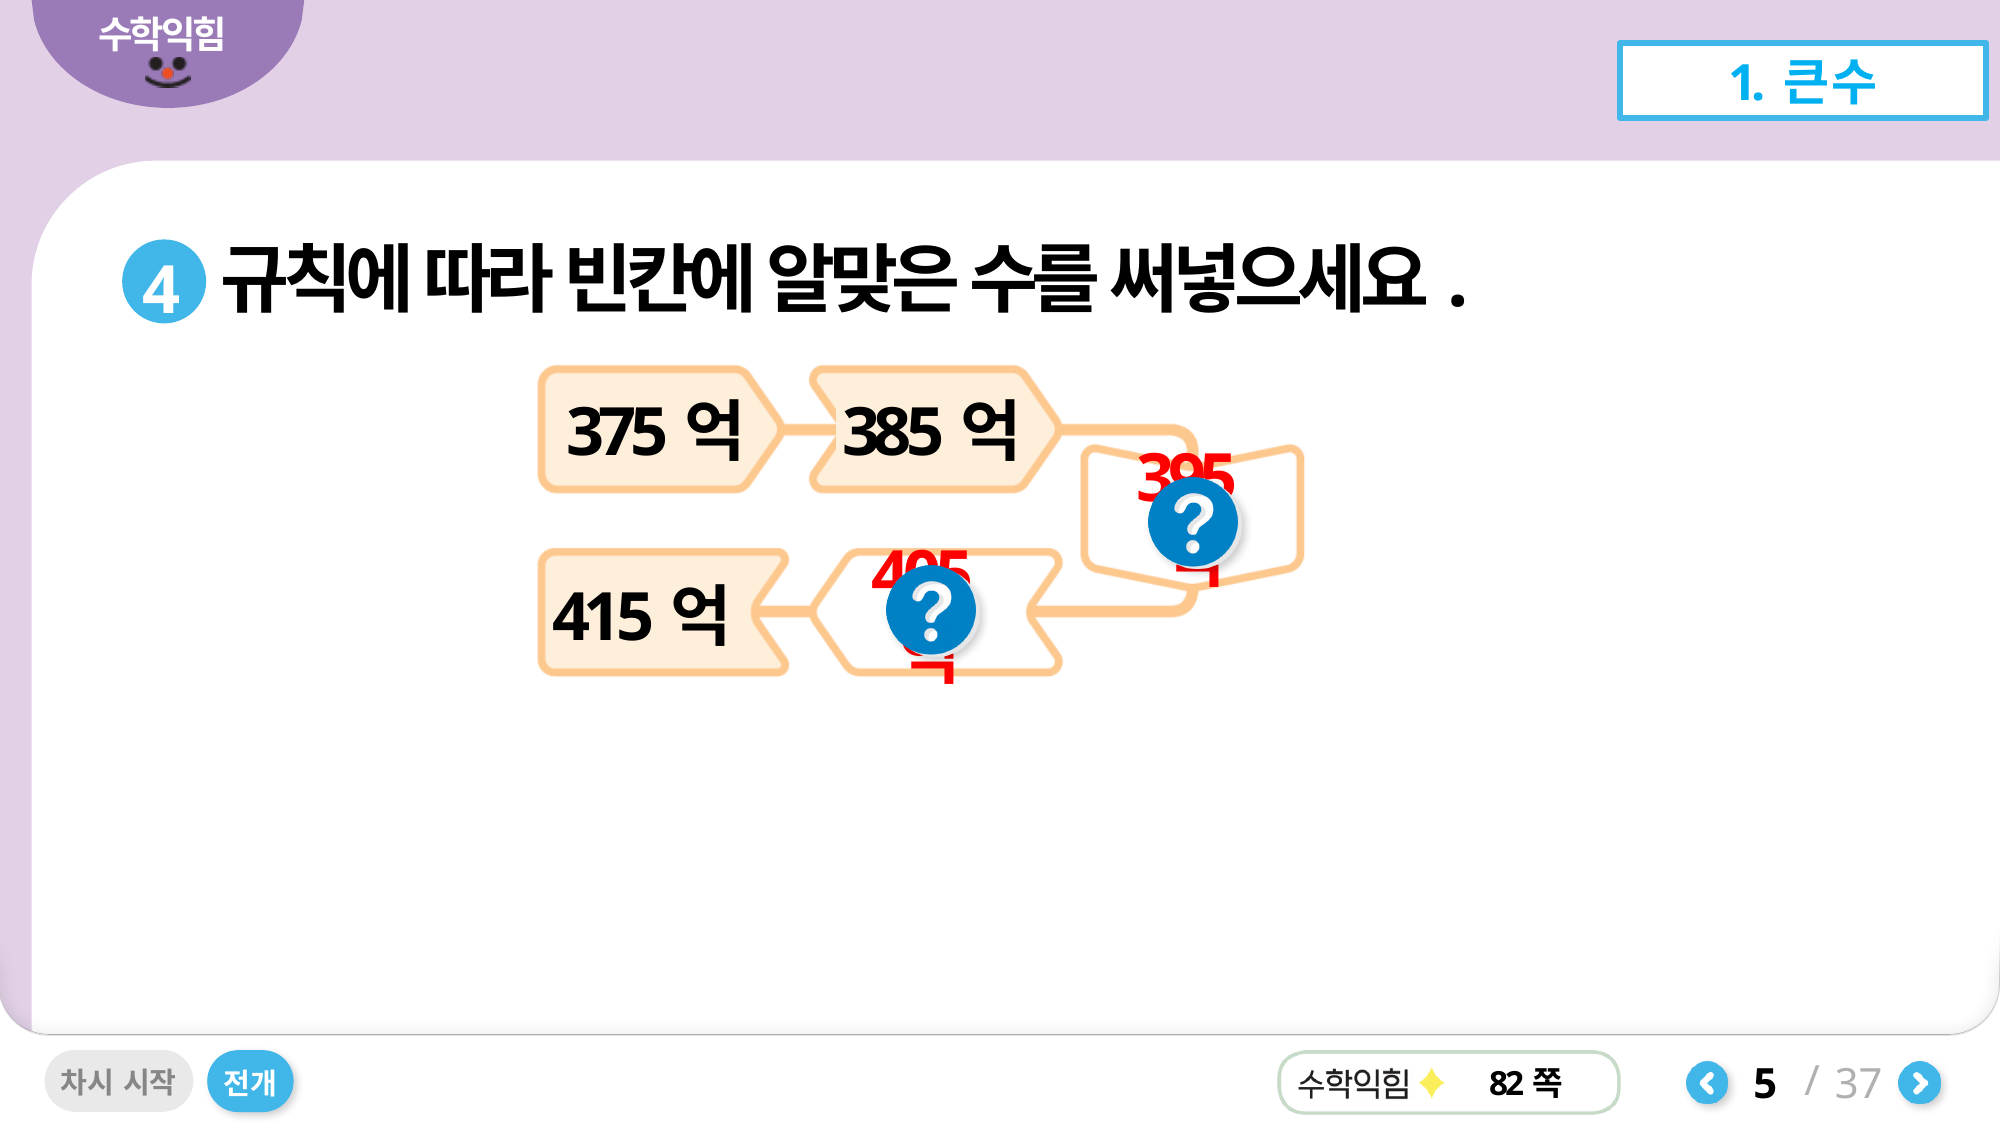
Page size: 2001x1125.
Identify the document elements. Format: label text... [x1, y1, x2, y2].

picture [523, 350, 1325, 691]
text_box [1276, 1049, 1621, 1116]
picture [0, 929, 2000, 1125]
text_box 전개 [205, 1048, 296, 1115]
text_box 규칙에 따라 빈칸에 알맞은 수를 써넣으세요. [220, 231, 1931, 382]
text_box 4 [122, 239, 207, 324]
text_box 차시 시작 [42, 1047, 196, 1114]
text_box 1. 큰 수 [1619, 43, 1987, 118]
picture [145, 57, 191, 88]
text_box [1685, 1061, 1941, 1104]
